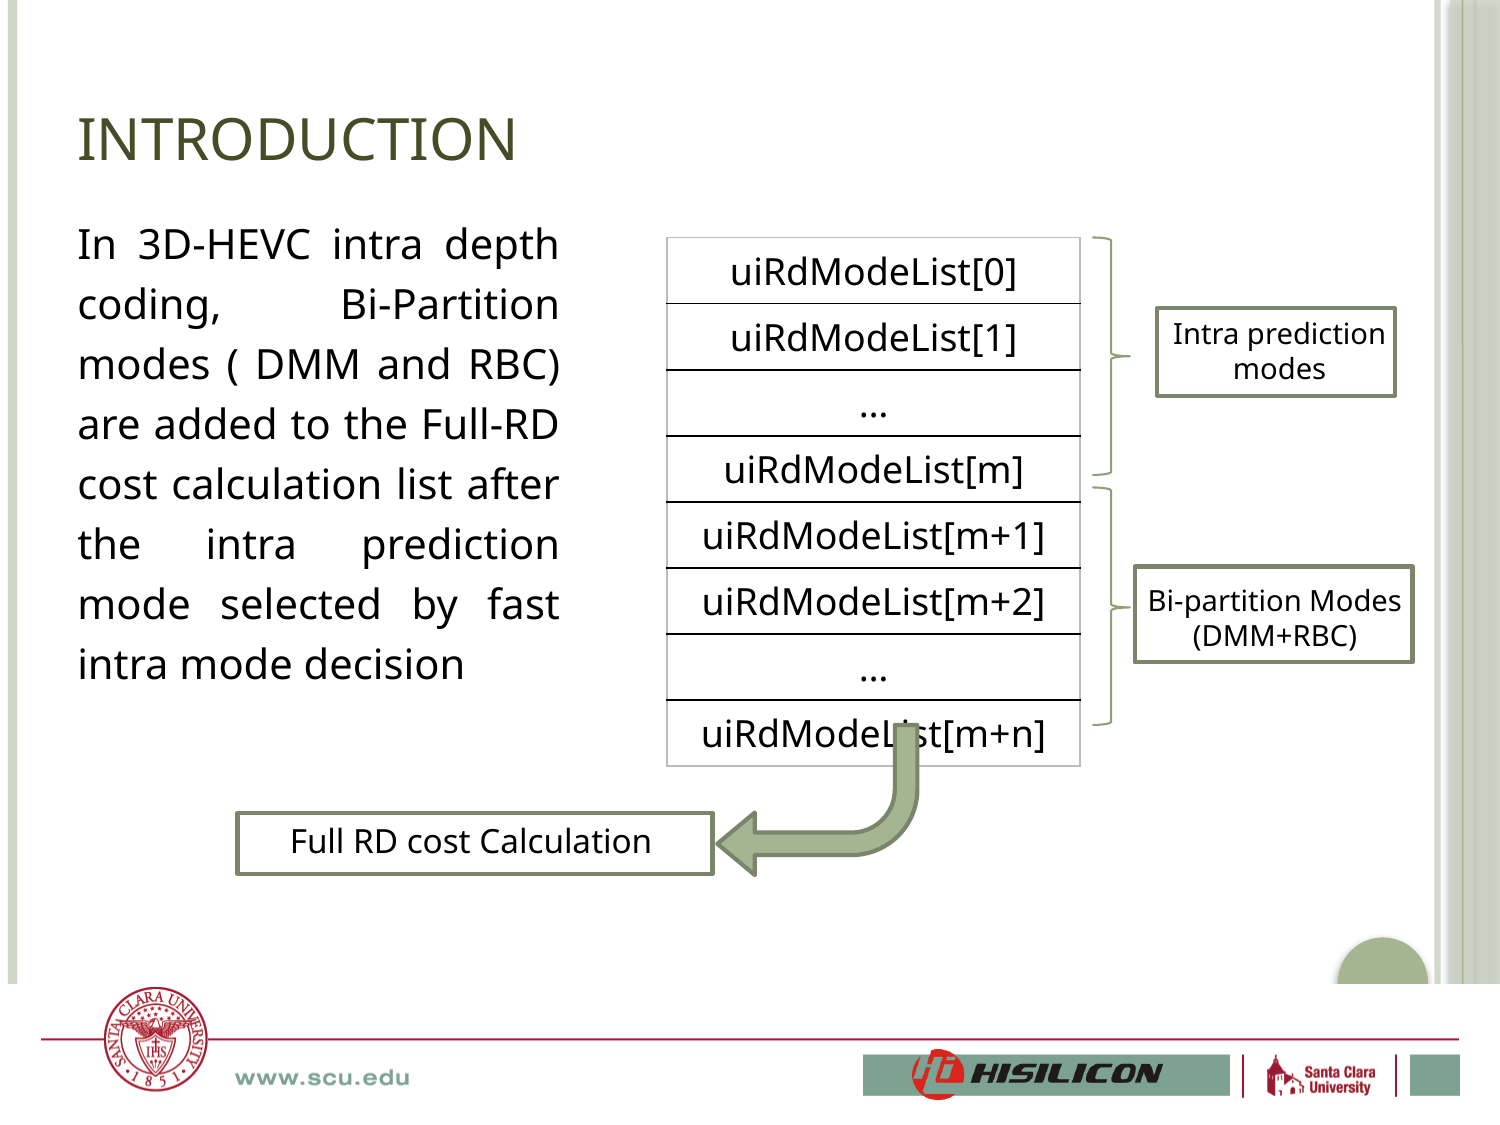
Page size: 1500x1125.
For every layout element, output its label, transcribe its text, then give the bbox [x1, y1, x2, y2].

text_box Bi-partition Modes (DMM+RBC) [1112, 574, 1438, 660]
title Introduction [62, 50, 550, 180]
text_box [715, 722, 920, 877]
text_box [1133, 564, 1415, 574]
list In 3D-HEVC intra depth coding, Bi-Partition modes ( DMM and RBC) are added to the Full-RD cost calculation list after the intra prediction mode selected by fast intra mode decision [62, 200, 575, 726]
table_cell uiRdModeList[1] [668, 304, 1079, 369]
text_box [1092, 486, 1113, 726]
text_box Intra prediction modes [1137, 308, 1422, 393]
text_box [1092, 236, 1131, 477]
text_box Full RD cost Calculation [274, 813, 713, 868]
table_header uiRdModeList[0] [668, 238, 1079, 303]
text_box [1155, 393, 1397, 398]
table_cell … [668, 635, 1079, 699]
text_box [235, 811, 715, 876]
table_cell uiRdModeList[m] [668, 437, 1079, 501]
table_cell uiRdModeList[m+1] [668, 503, 1079, 567]
table_cell … [668, 371, 1079, 435]
table_cell uiRdModeList[m+n] [668, 701, 1079, 765]
picture [0, 984, 1500, 1125]
text_box [1133, 660, 1415, 664]
table_cell uiRdModeList[m+2] [668, 569, 1079, 633]
